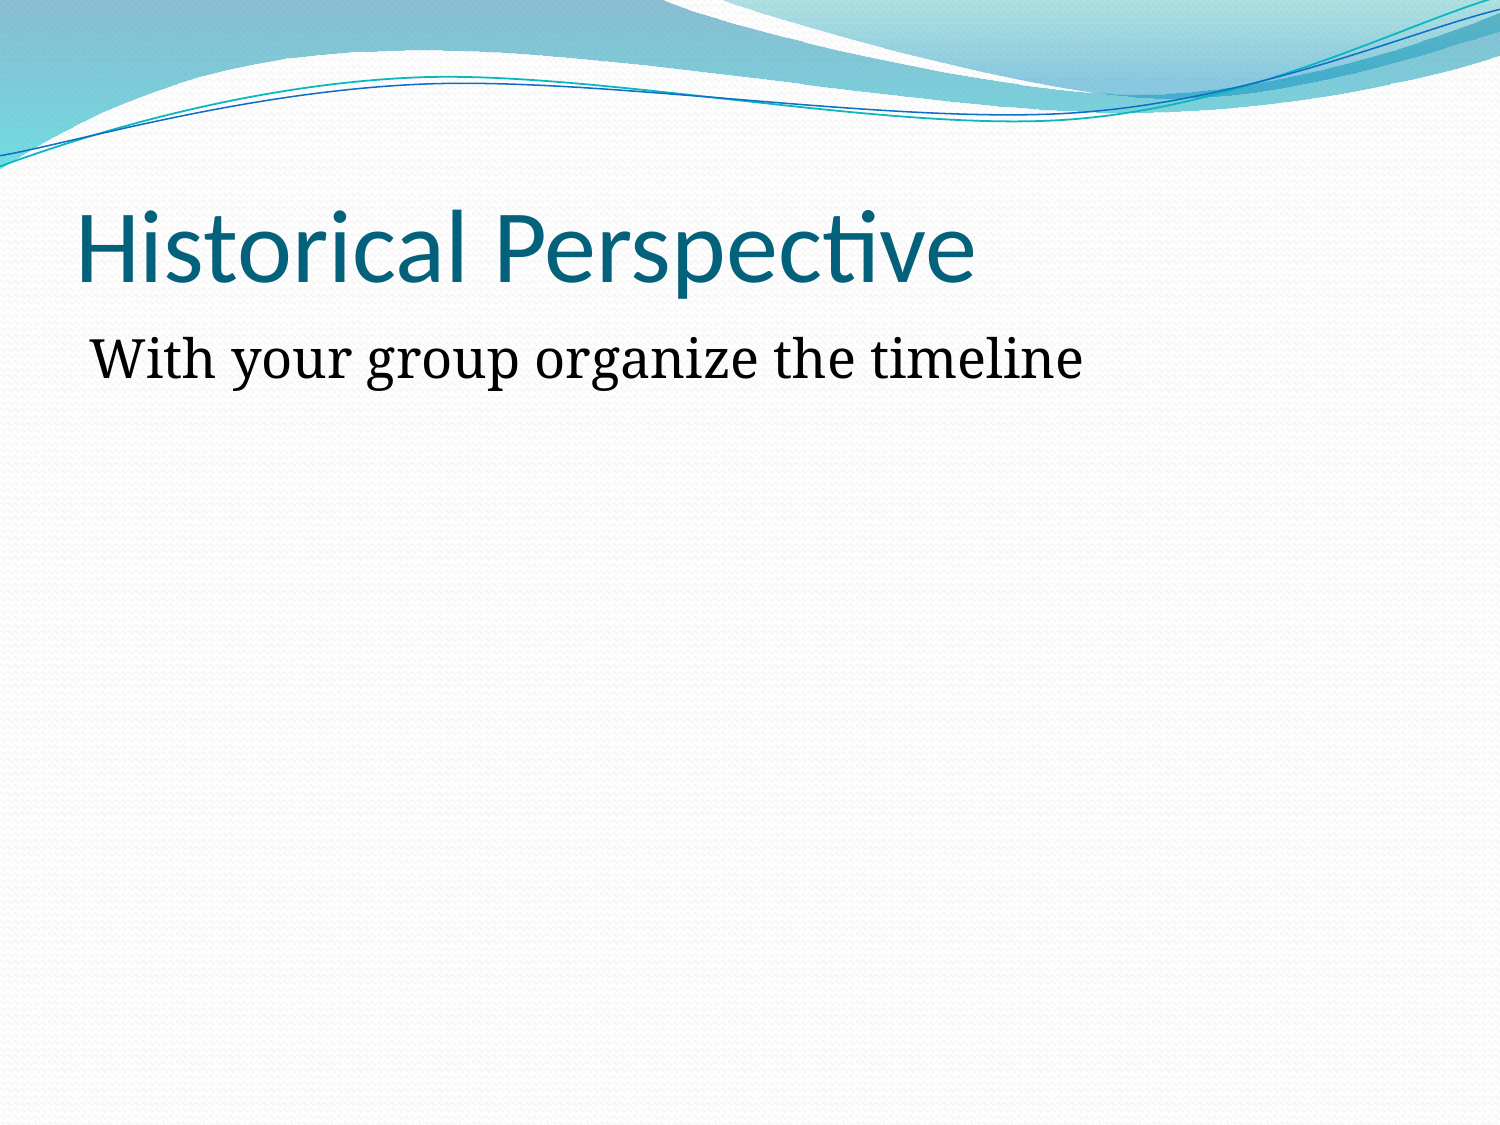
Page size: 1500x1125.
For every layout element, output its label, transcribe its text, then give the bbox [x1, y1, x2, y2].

list With your group organize the timeline [75, 317, 1425, 1038]
title Historical Perspective [75, 115, 1425, 303]
